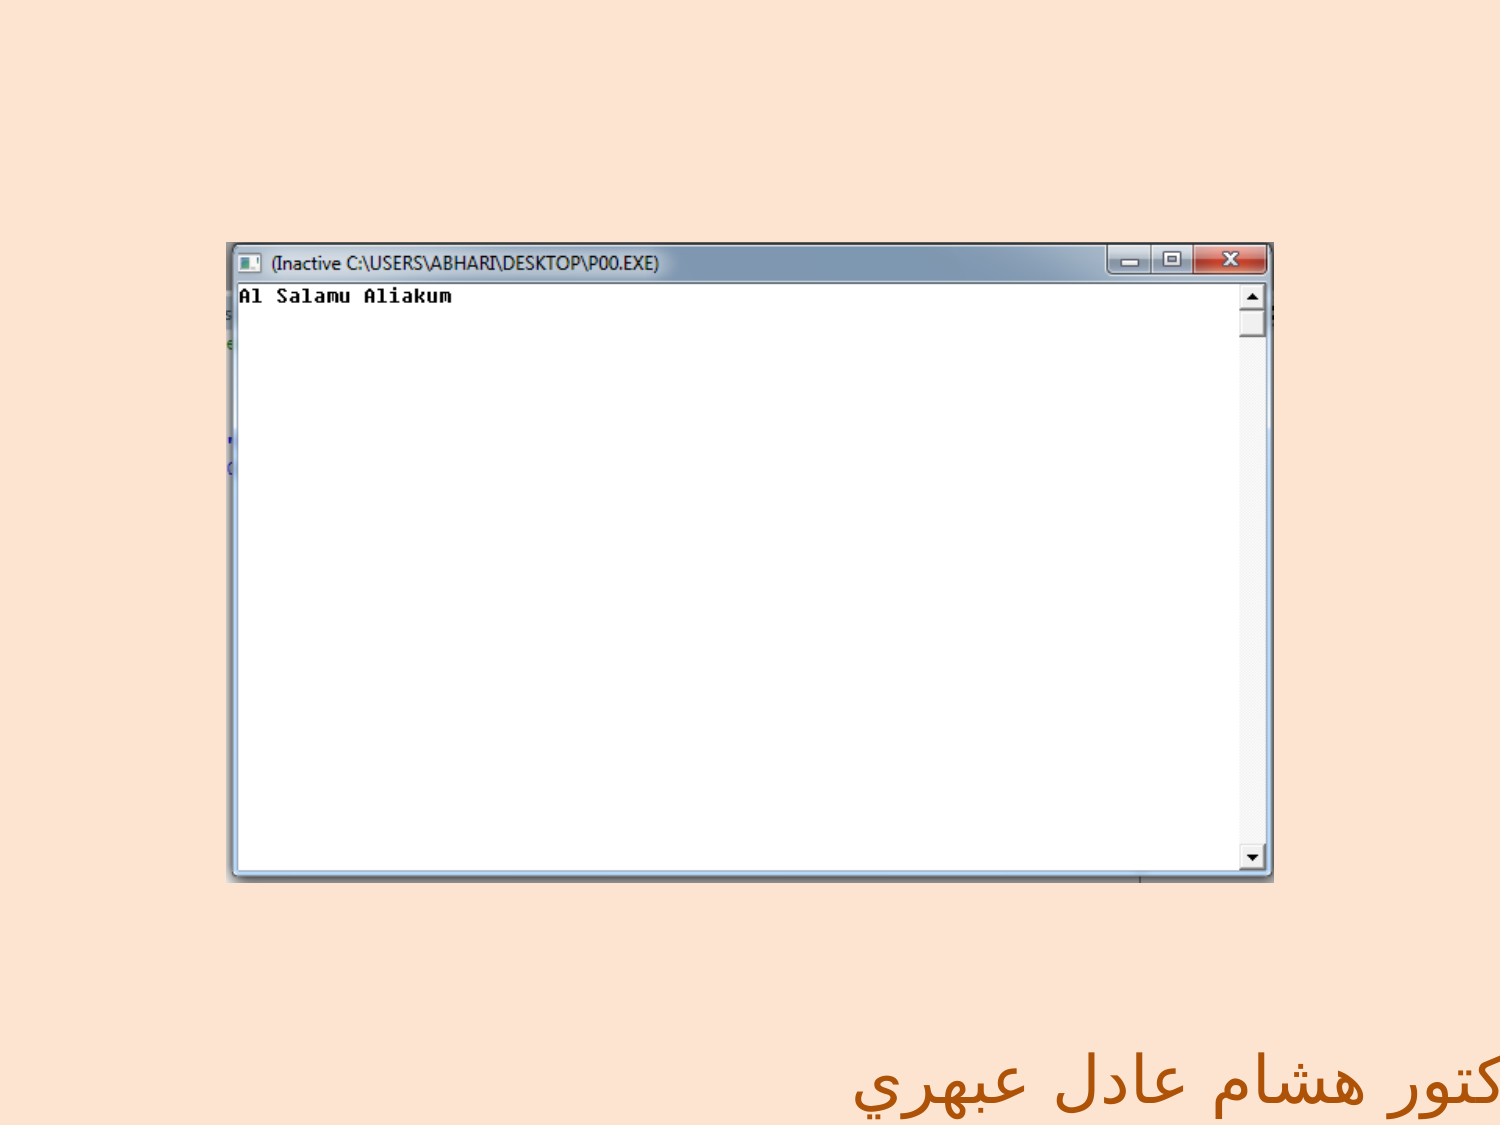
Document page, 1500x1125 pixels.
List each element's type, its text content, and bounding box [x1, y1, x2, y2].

picture [226, 241, 1274, 883]
text_box [0, 0, 1500, 1125]
text_box الدكتور هشام عادل عبهري [836, 1029, 1500, 1124]
